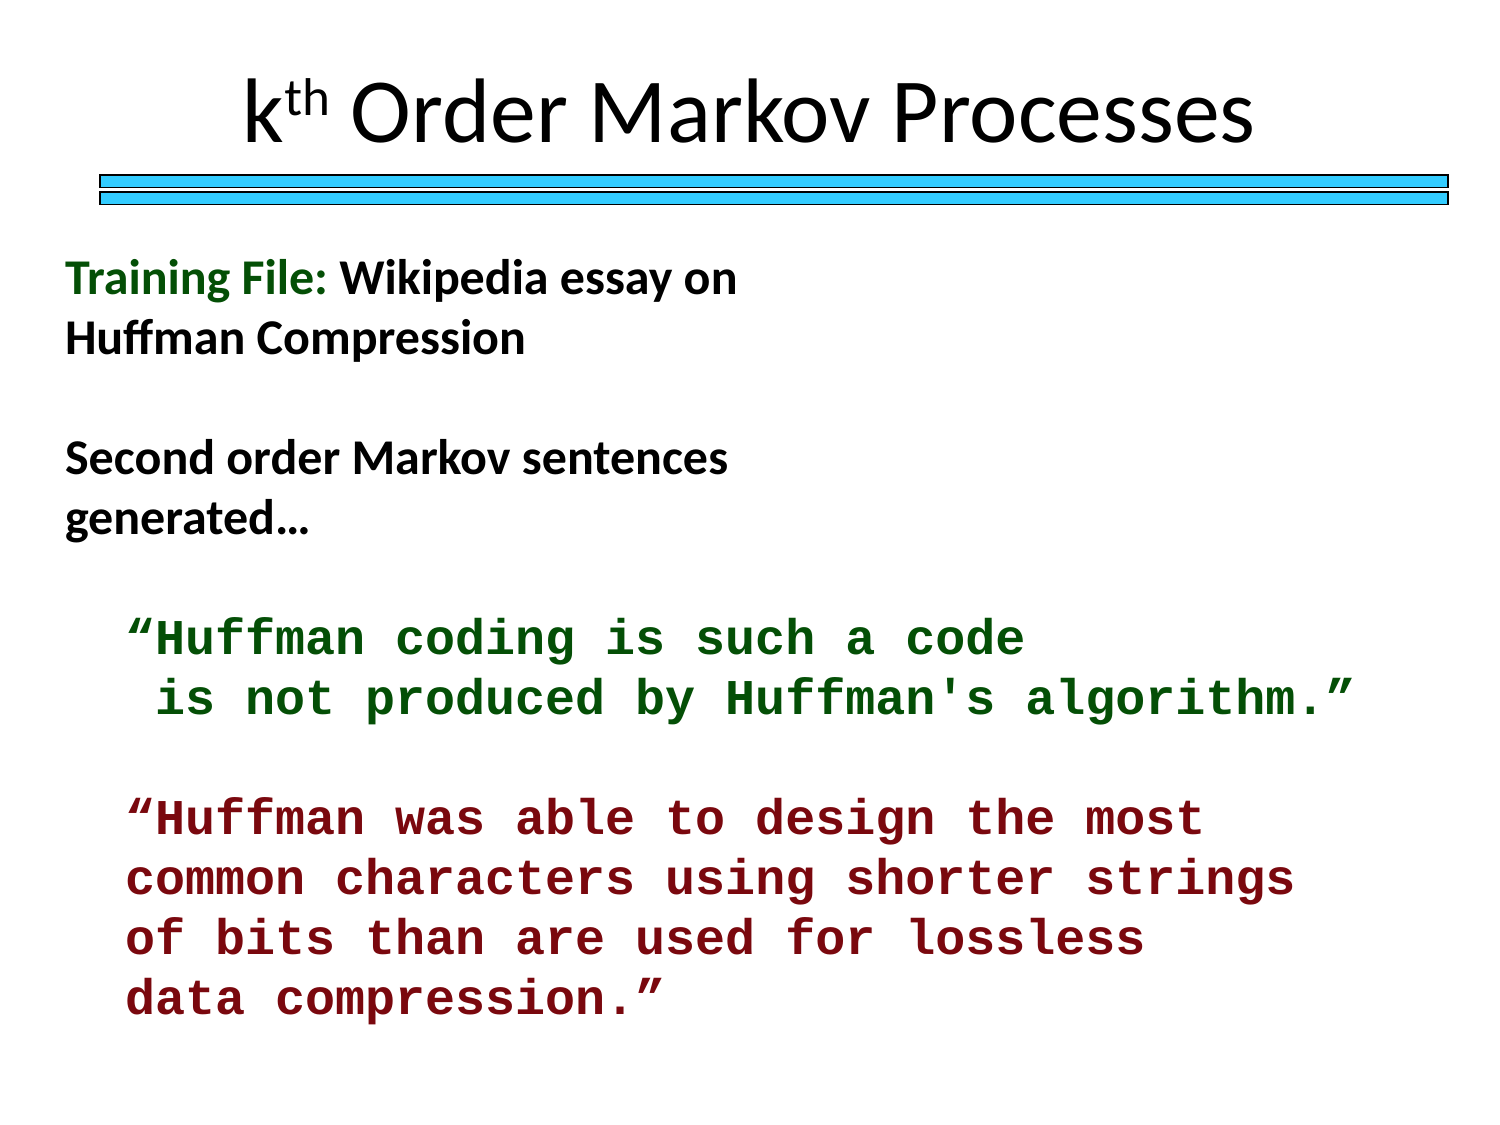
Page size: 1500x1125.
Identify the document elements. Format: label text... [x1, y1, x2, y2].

title kth Order Markov Processes [112, 12, 1388, 173]
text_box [99, 174, 1449, 205]
text_box Training File: Wikipedia essay on Huffman Compression Second order Markov sentences generated… “Huffman coding is such a code is not produced by Huffman's algorithm.” “Huffman was able to design the most common characters using shorter strings of bits than are used for lossless data compression.” [50, 237, 1370, 1125]
